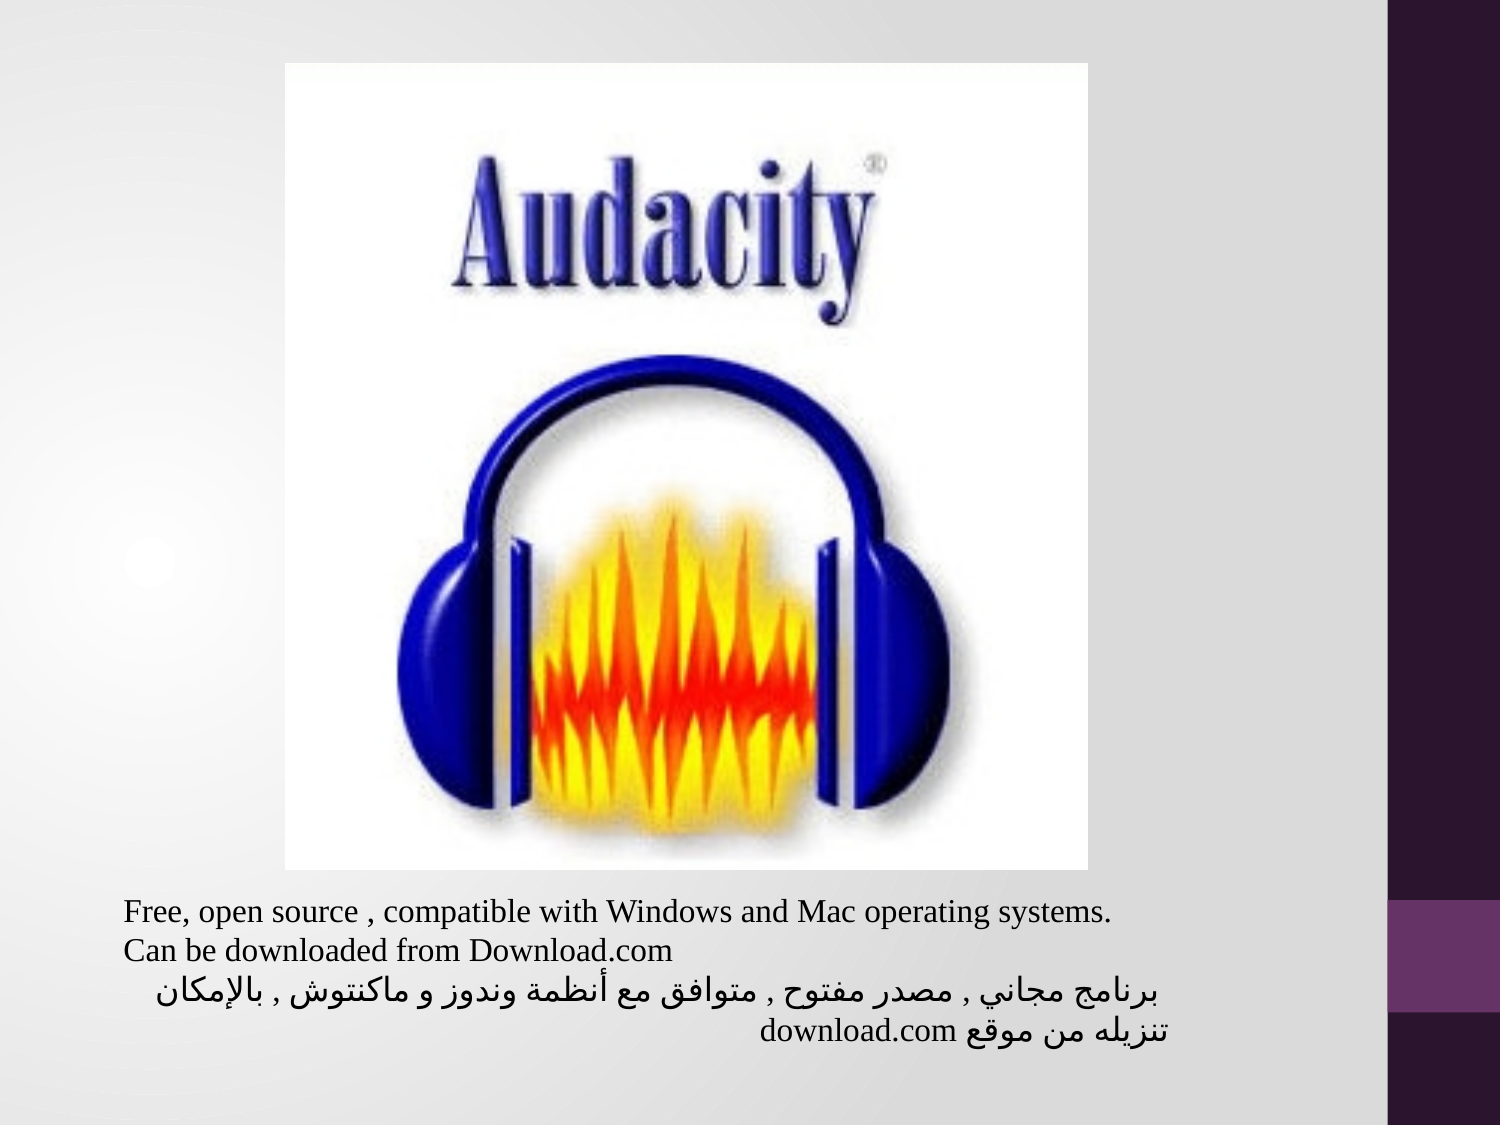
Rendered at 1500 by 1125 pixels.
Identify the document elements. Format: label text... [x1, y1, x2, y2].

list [61, 63, 1313, 870]
text_box Free, open source , compatible with Windows and Mac operating systems. Can be downloaded from Download.com برنامج مجاني , مصدر مفتوح , متوافق مع أنظمة وندوز و ماكنتوش , بالإمكان تنزيله من موقع download.com [108, 881, 1184, 1056]
